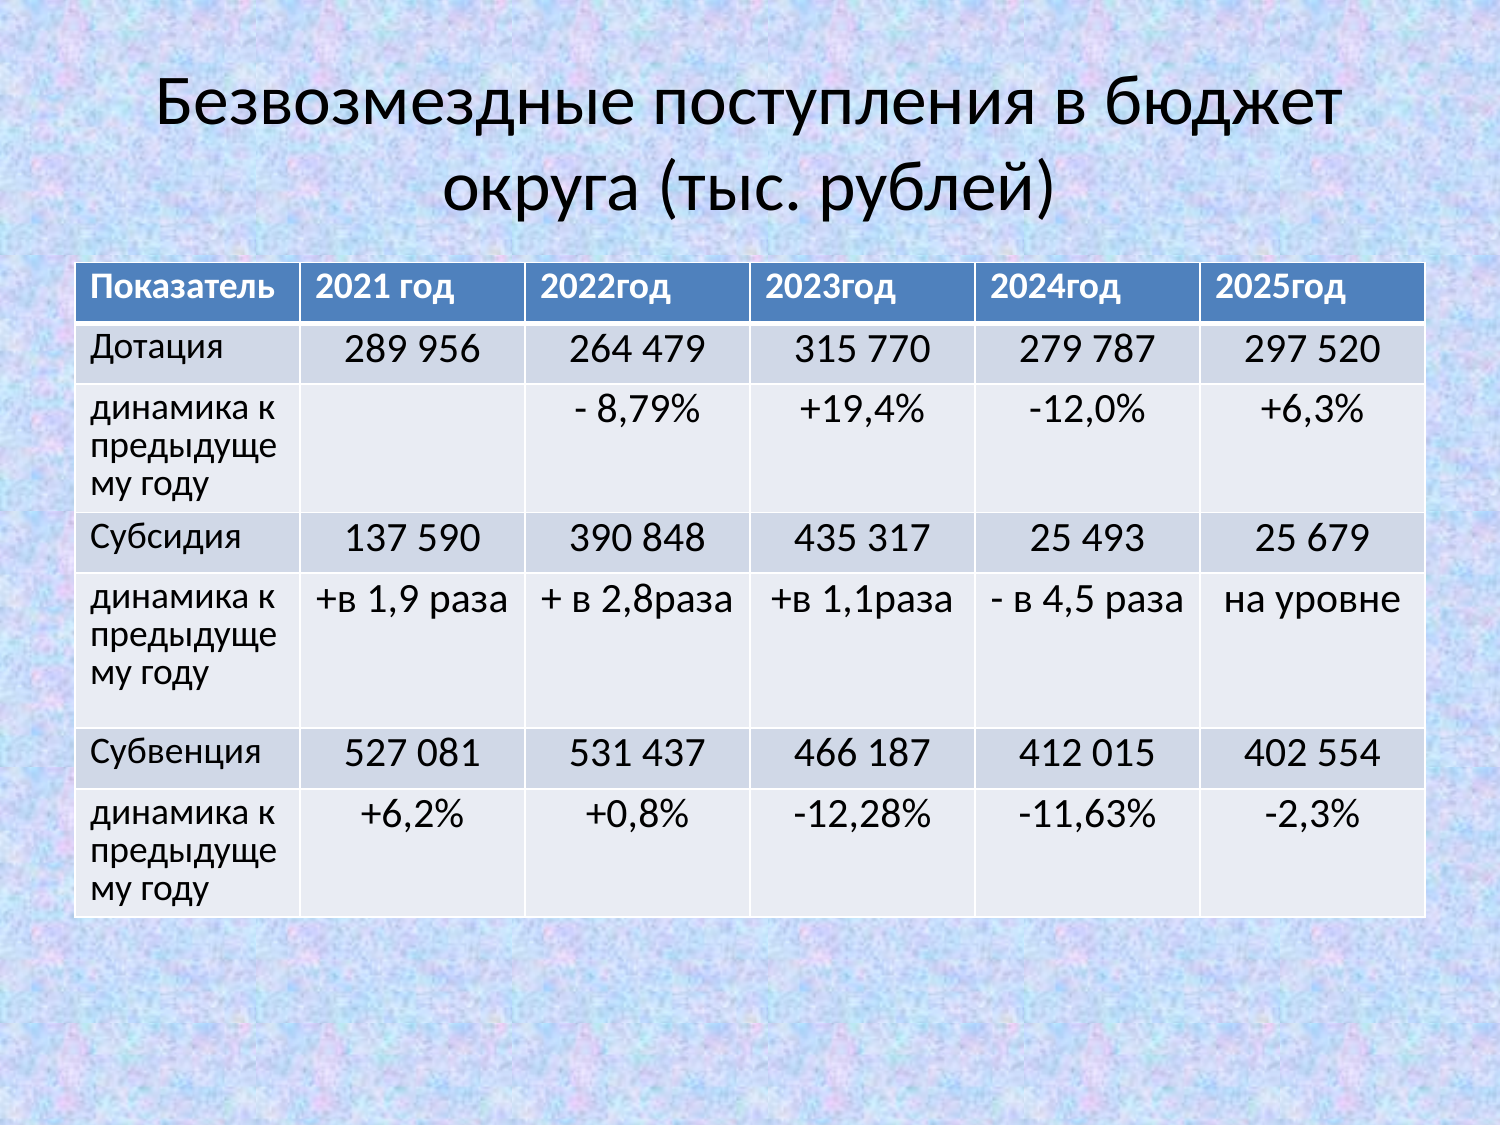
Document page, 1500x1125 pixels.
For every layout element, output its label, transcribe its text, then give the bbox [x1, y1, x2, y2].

table_cell 297 520 [1201, 326, 1424, 383]
table_cell 264 479 [526, 326, 749, 383]
table_header 2023год [751, 263, 974, 321]
table_cell 279 787 [976, 326, 1199, 383]
table_cell -11,63% [976, 790, 1199, 916]
table_cell 531 437 [526, 729, 749, 788]
table_cell динамика к предыдущему году [76, 385, 299, 512]
table_cell 289 956 [301, 326, 524, 383]
table_cell Дотация [76, 326, 299, 383]
table_cell 402 554 [1201, 729, 1424, 788]
table_cell -12,28% [751, 790, 974, 916]
table_header 2024год [976, 263, 1199, 321]
table_cell 435 317 [751, 513, 974, 572]
table_cell Субвенция [76, 729, 299, 788]
table_header 2021 год [301, 263, 524, 321]
table_cell +0,8% [526, 790, 749, 916]
table_cell +в 1,9 раза [301, 574, 524, 727]
table_cell -12,0% [976, 385, 1199, 512]
table_cell 25 679 [1201, 513, 1424, 572]
table_cell динамика к предыдущему году [76, 574, 299, 727]
table_cell динамика к предыдущему году [76, 790, 299, 916]
table_cell 315 770 [751, 326, 974, 383]
table_cell - в 4,5 раза [976, 574, 1199, 727]
table_cell 466 187 [751, 729, 974, 788]
table_cell +19,4% [751, 385, 974, 512]
table_cell 527 081 [301, 729, 524, 788]
table_cell Субсидия [76, 513, 299, 572]
table_cell +в 1,1раза [751, 574, 974, 727]
table_cell на уровне [1201, 574, 1424, 727]
table_cell 390 848 [526, 513, 749, 572]
table_cell 137 590 [301, 513, 524, 572]
table_cell [301, 385, 524, 512]
table_cell 412 015 [976, 729, 1199, 788]
table_cell 25 493 [976, 513, 1199, 572]
table_header 2025год [1201, 263, 1424, 321]
picture [0, 0, 1500, 1125]
title Безвозмездные поступления в бюджет округа (тыс. рублей) [75, 45, 1425, 233]
table_cell - 8,79% [526, 385, 749, 512]
table_header Показатель [76, 263, 299, 321]
table_cell + в 2,8раза [526, 574, 749, 727]
table_cell +6,2% [301, 790, 524, 916]
table_header 2022год [526, 263, 749, 321]
table_cell +6,3% [1201, 385, 1424, 512]
table_cell -2,3% [1201, 790, 1424, 916]
